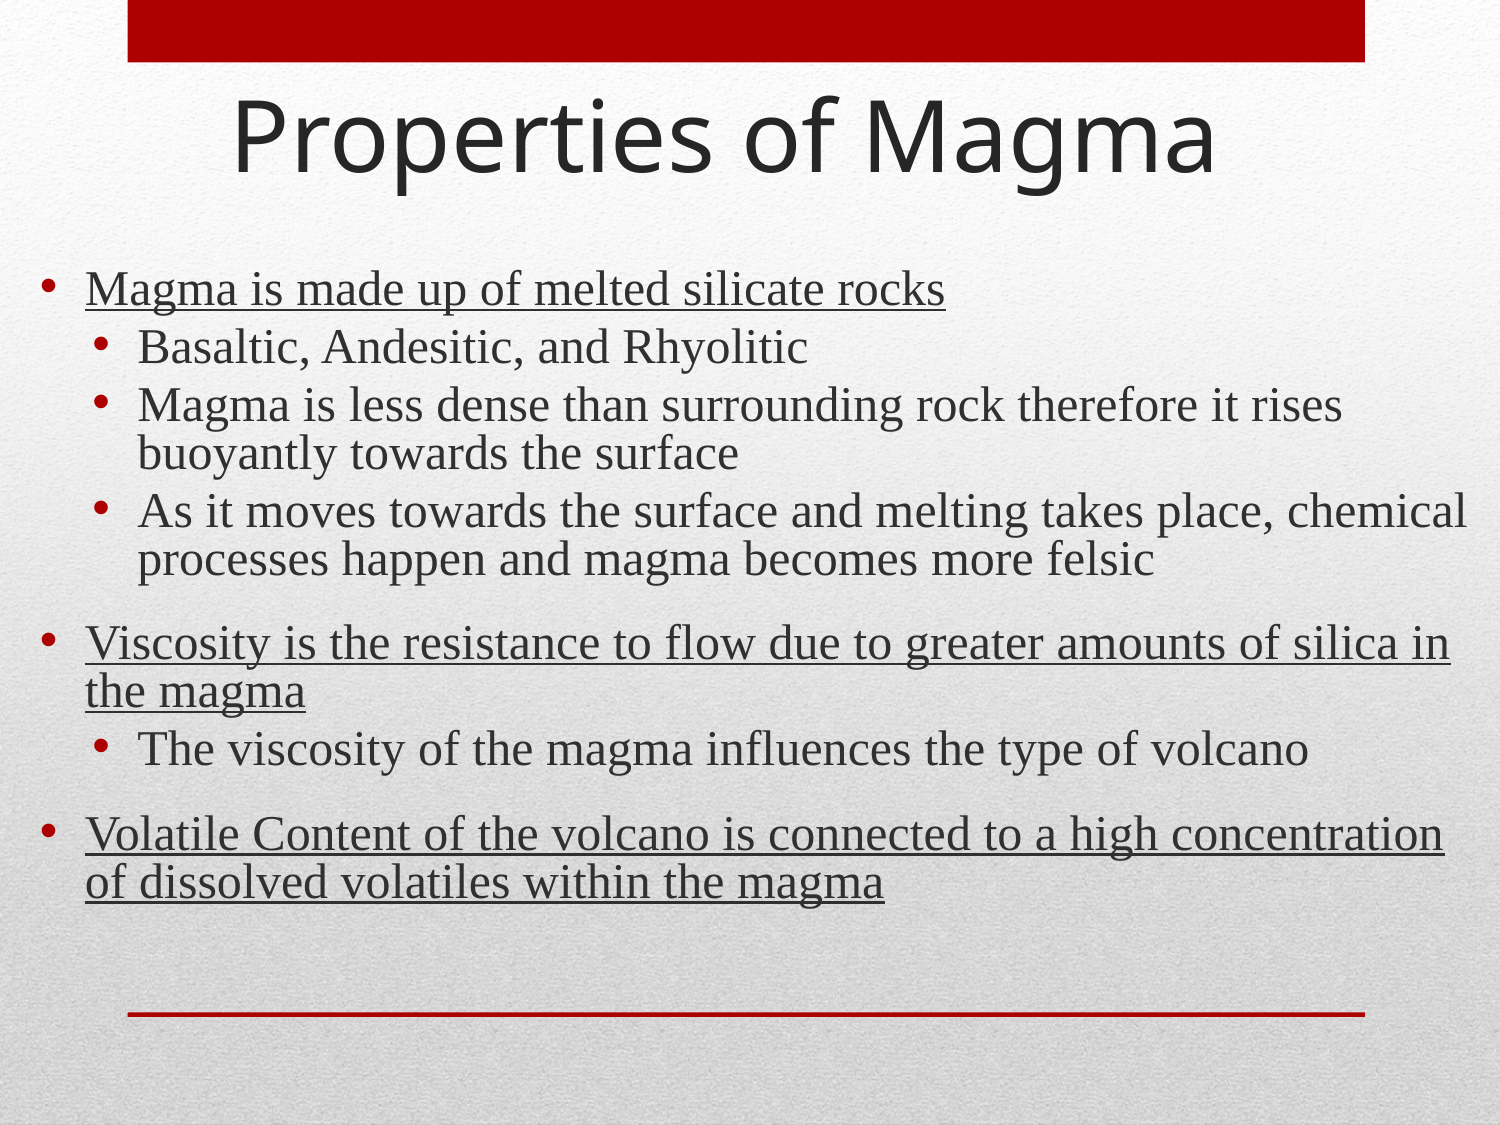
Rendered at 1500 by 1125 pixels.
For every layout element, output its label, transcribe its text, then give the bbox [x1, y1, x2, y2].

list Magma is made up of melted silicate rocks Basaltic, Andesitic, and Rhyolitic Magma is less dense than surrounding rock therefore it rises buoyantly towards the surface As it moves towards the surface and melting takes place, chemical processes happen and magma becomes more felsic Viscosity is the resistance to flow due to greater amounts of silica in the magma The viscosity of the magma influences the type of volcano Volatile Content of the volcano is connected to a high concentration of dissolved volatiles within the magma [24, 200, 1500, 975]
title Properties of Magma [37, 0, 1413, 200]
